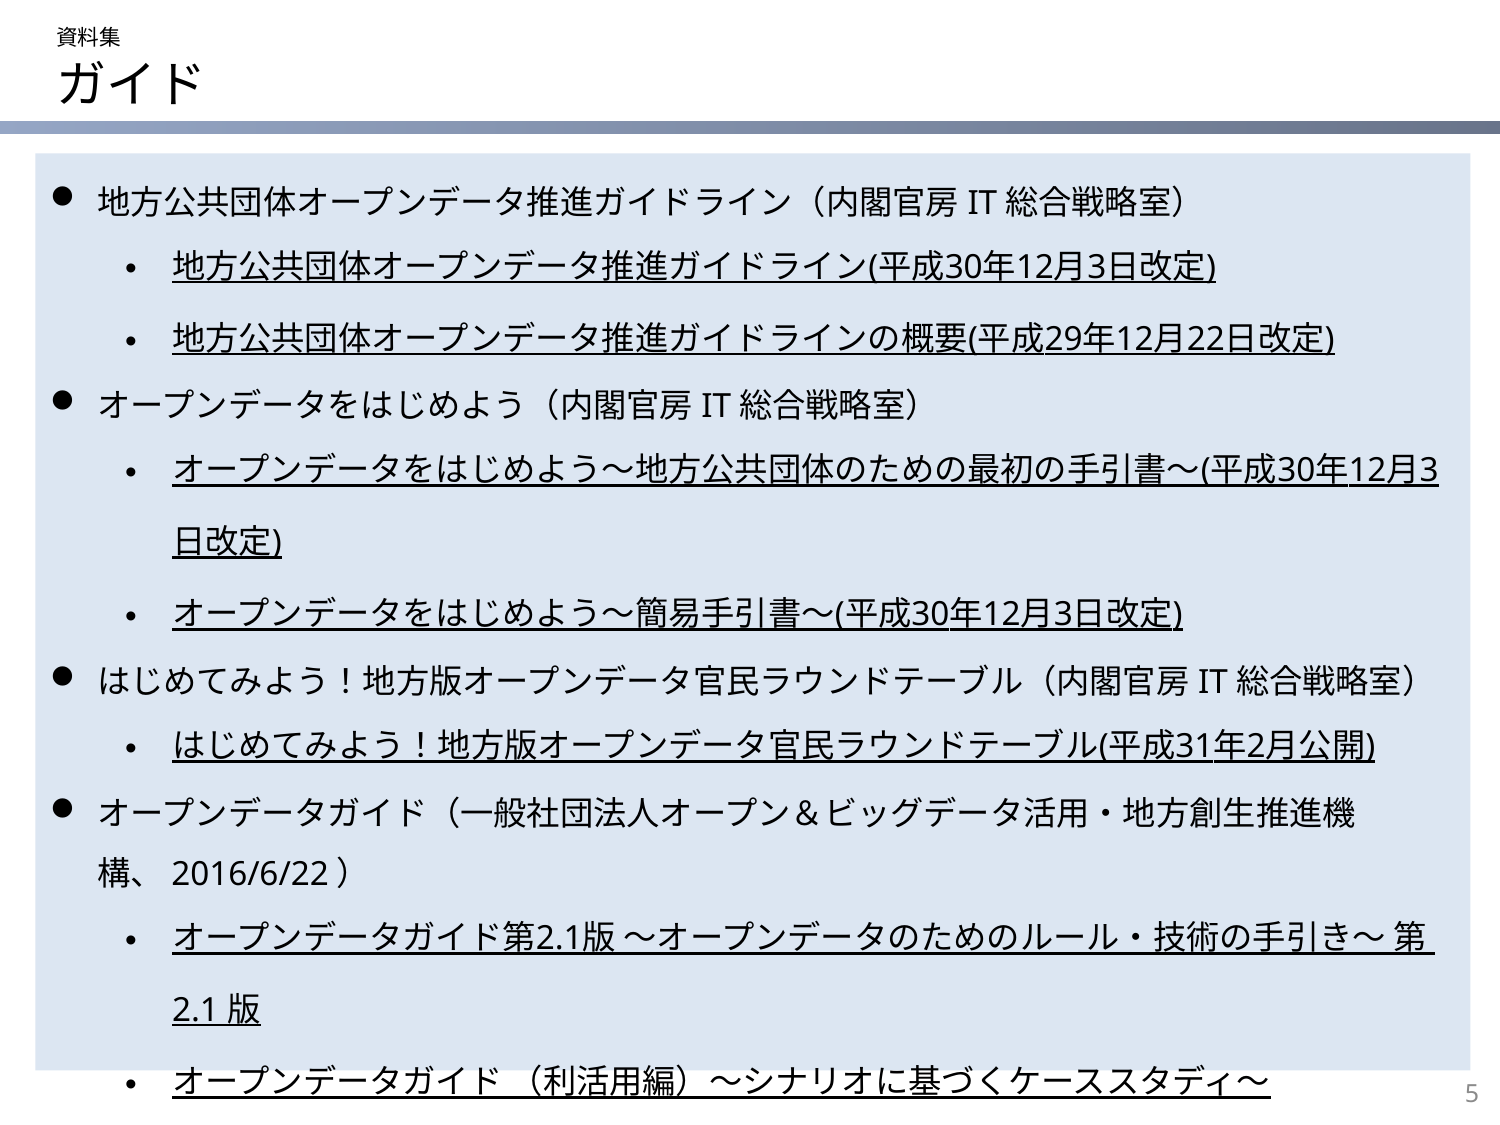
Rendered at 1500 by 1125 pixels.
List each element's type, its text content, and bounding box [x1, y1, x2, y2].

title ガイド [41, 58, 1471, 122]
slide_number 5 [1411, 1070, 1495, 1118]
text_box 資料集 [41, 19, 1471, 58]
text_box 地方公共団体オープンデータ推進ガイドライン（内閣官房IT総合戦略室） 地方公共団体オープンデータ推進ガイドライン(平成30年12月3日改定) 地方公共団体オープンデータ推進ガイドラインの概要(平成29年12月22日改定) オープンデータをはじめよう（内閣官房IT総合戦略室） オープンデータをはじめよう～地方公共団体のための最初の手引書～(平成30年12月3日改定) オープンデータをはじめよう～簡易手引書～(平成30年12月3日改定) はじめてみよう！地方版オープンデータ官民ラウンドテーブル（内閣官房IT総合戦略室） はじめてみよう！地方版オープンデータ官民ラウンドテーブル(平成31年2月公開) オープンデータガイド（一般社団法人オープン＆ビッグデータ活用・地方創生推進機構、2016/6/22） オープンデータガイド第2.1版 ～オープンデータのためのルール・技術の手引き～ 第 2.1 版 オープンデータガイド （利活用編）～シナリオに基づくケーススタディ～ オープンデータ取組ガイド（地方公共団体情報システム機構、2015/3） オープンデータ取組ガイド [35, 153, 1471, 1071]
